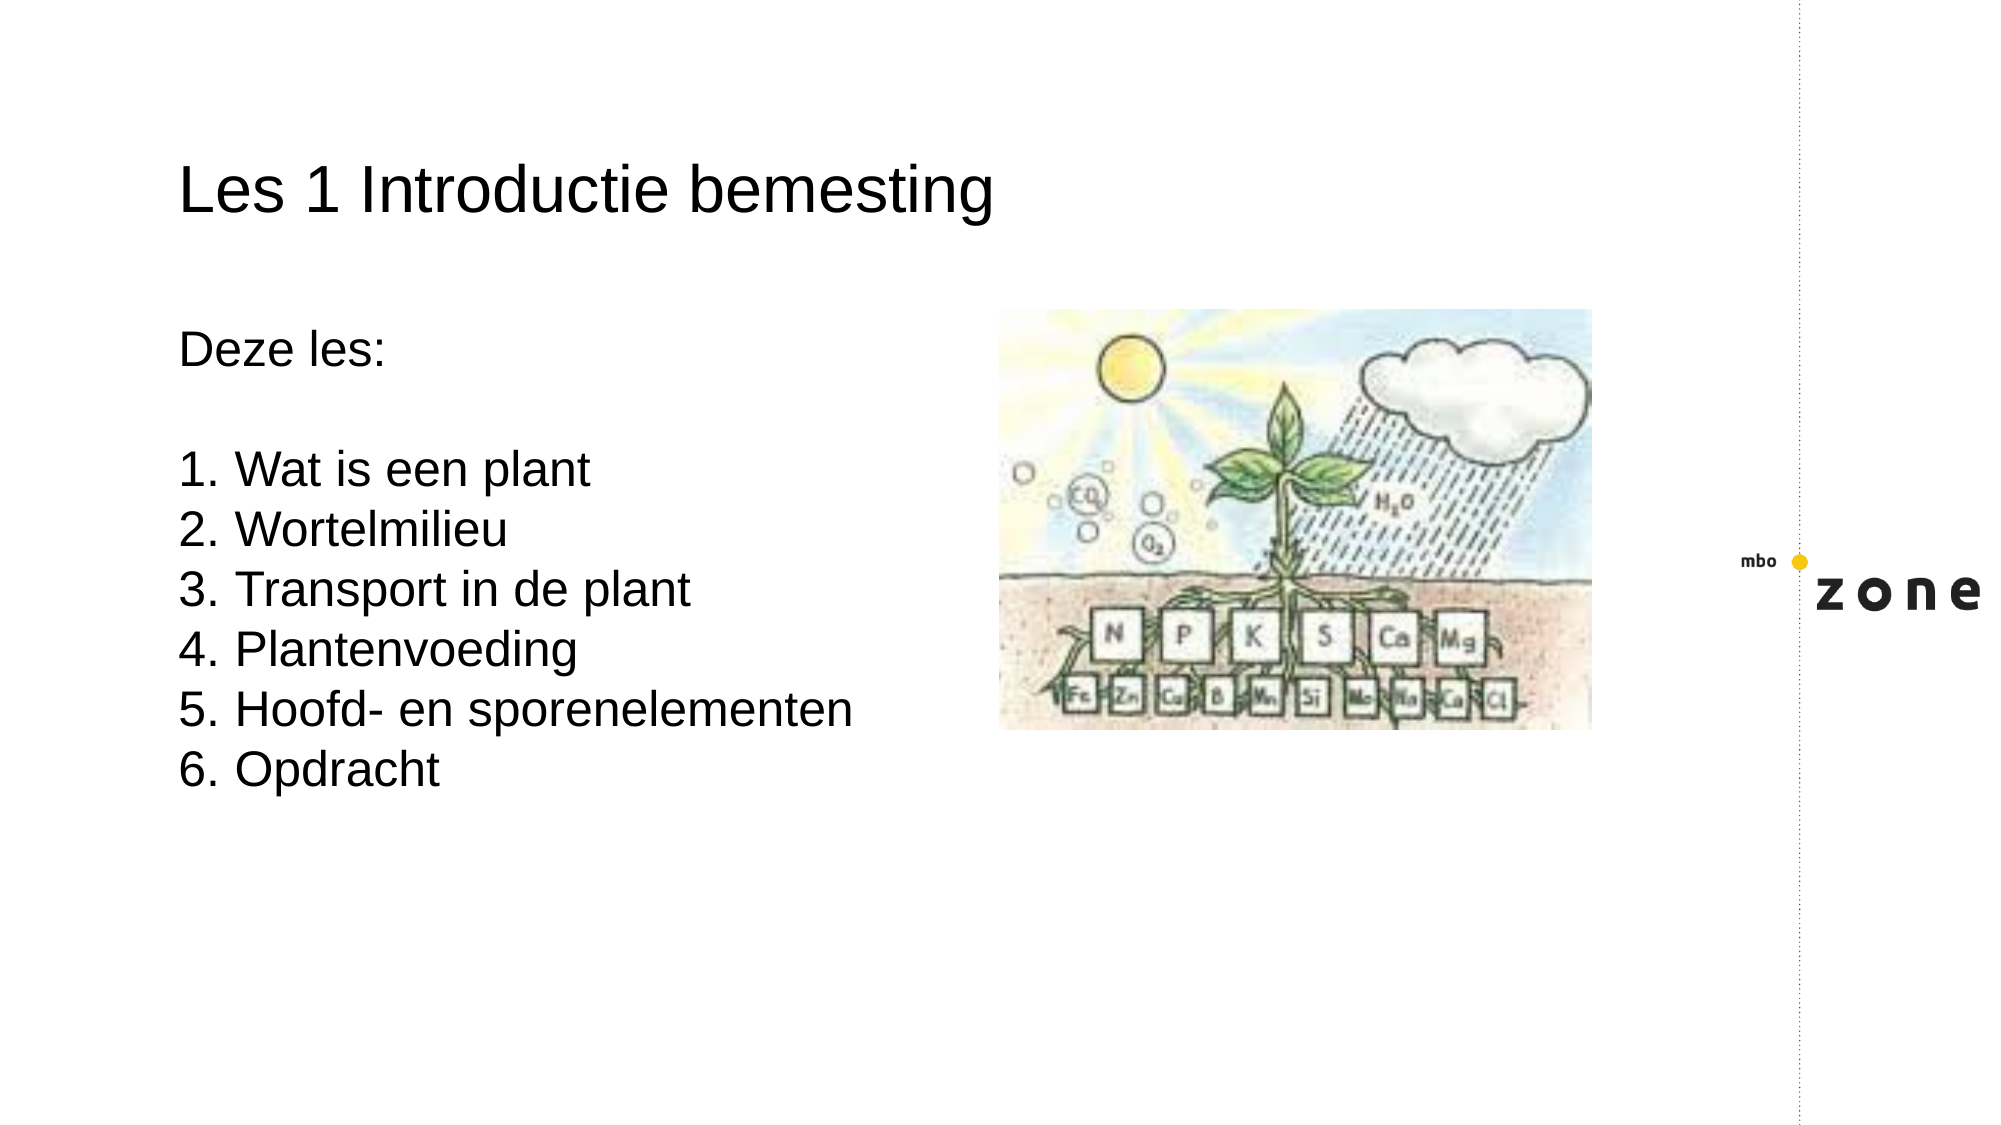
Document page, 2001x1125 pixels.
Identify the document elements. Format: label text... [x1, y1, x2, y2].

picture [999, 309, 1592, 730]
text_box Deze les: Wat is een plant Wortelmilieu Transport in de plant Plantenvoeding Hoofd- en sporenelementen Opdracht [163, 309, 1419, 954]
text_box Les 1 Introductie bemesting [163, 138, 1666, 234]
picture [1596, 0, 2001, 1125]
